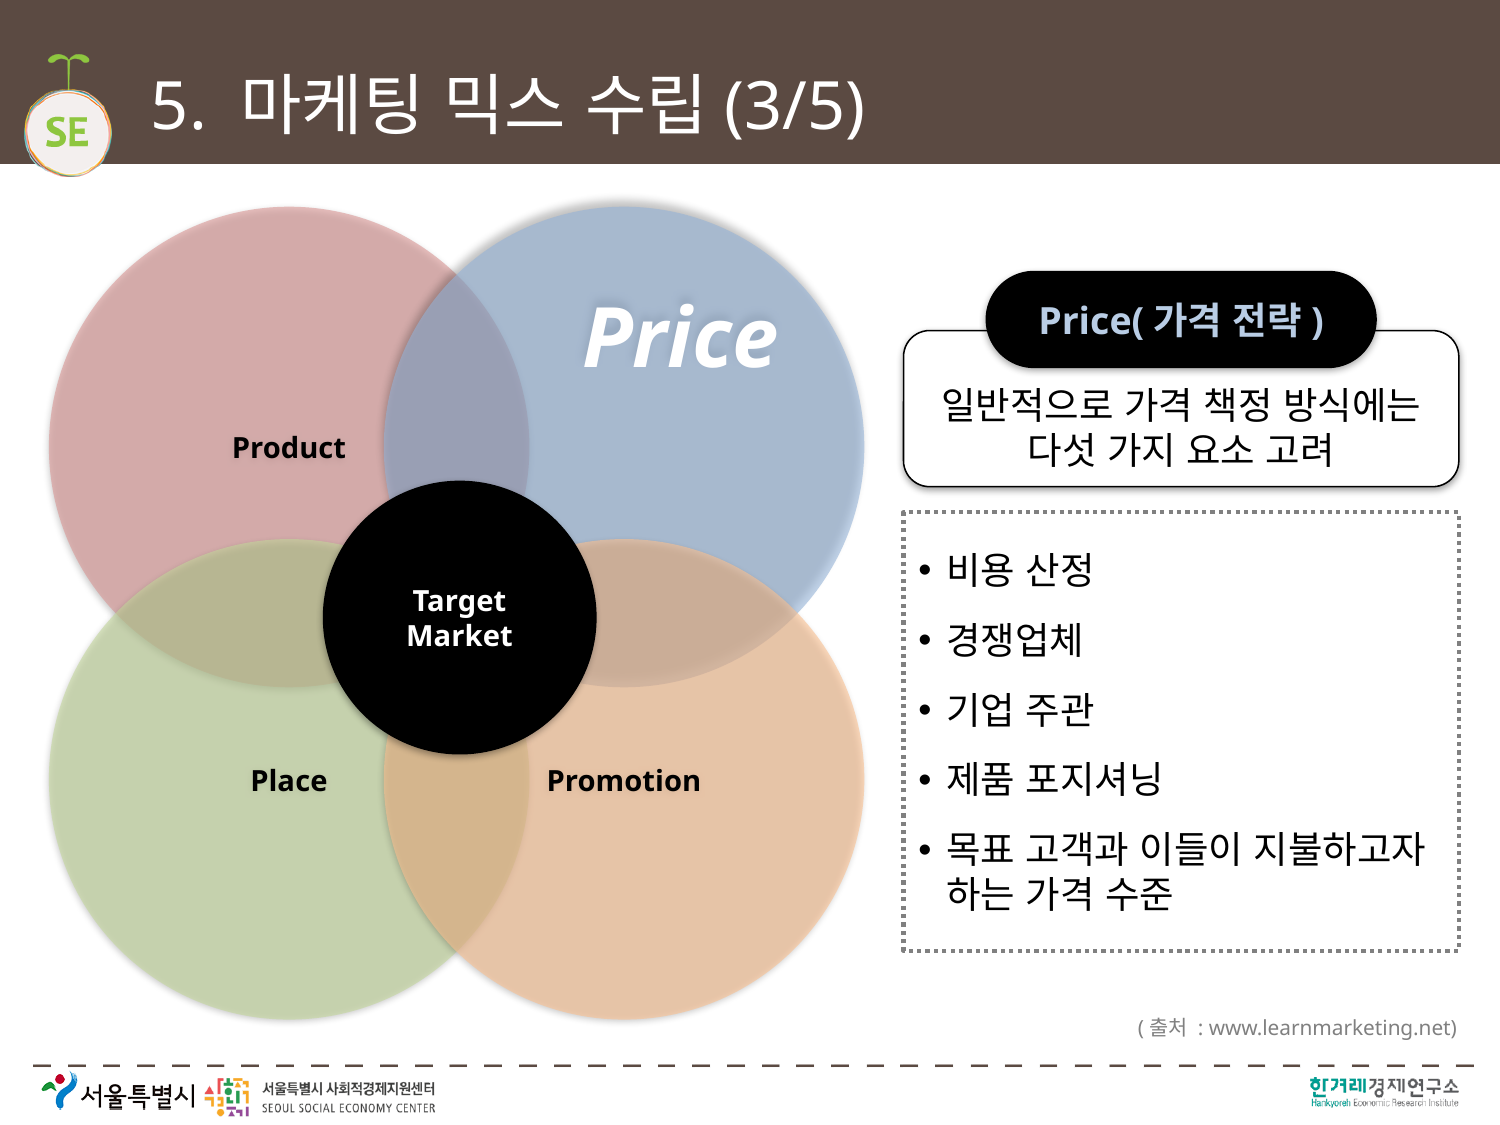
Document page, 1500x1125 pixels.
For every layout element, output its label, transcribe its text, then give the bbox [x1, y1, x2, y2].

text_box Target Market [322, 479, 598, 756]
text_box Place [48, 538, 452, 1021]
text_box 비용 산정 경쟁업체 기업 주관 제품 포지셔닝 목표 고객과 이들이 지불하고자 하는 가격 수준 [901, 510, 1461, 953]
text_box Price [383, 205, 866, 612]
text_box Product [48, 205, 449, 612]
picture [0, 0, 1500, 1125]
text_box Promotion [383, 538, 866, 1021]
text_box Price(가격 전략) [985, 270, 1377, 369]
title 5. 마케팅 믹스 수립(3/5) [135, 45, 1463, 161]
text_box (출처 : www.learnmarketing.net) [1123, 1006, 1472, 1047]
text_box 일반적으로 가격 책정 방식에는 다섯 가지 요소 고려 [902, 329, 1460, 488]
